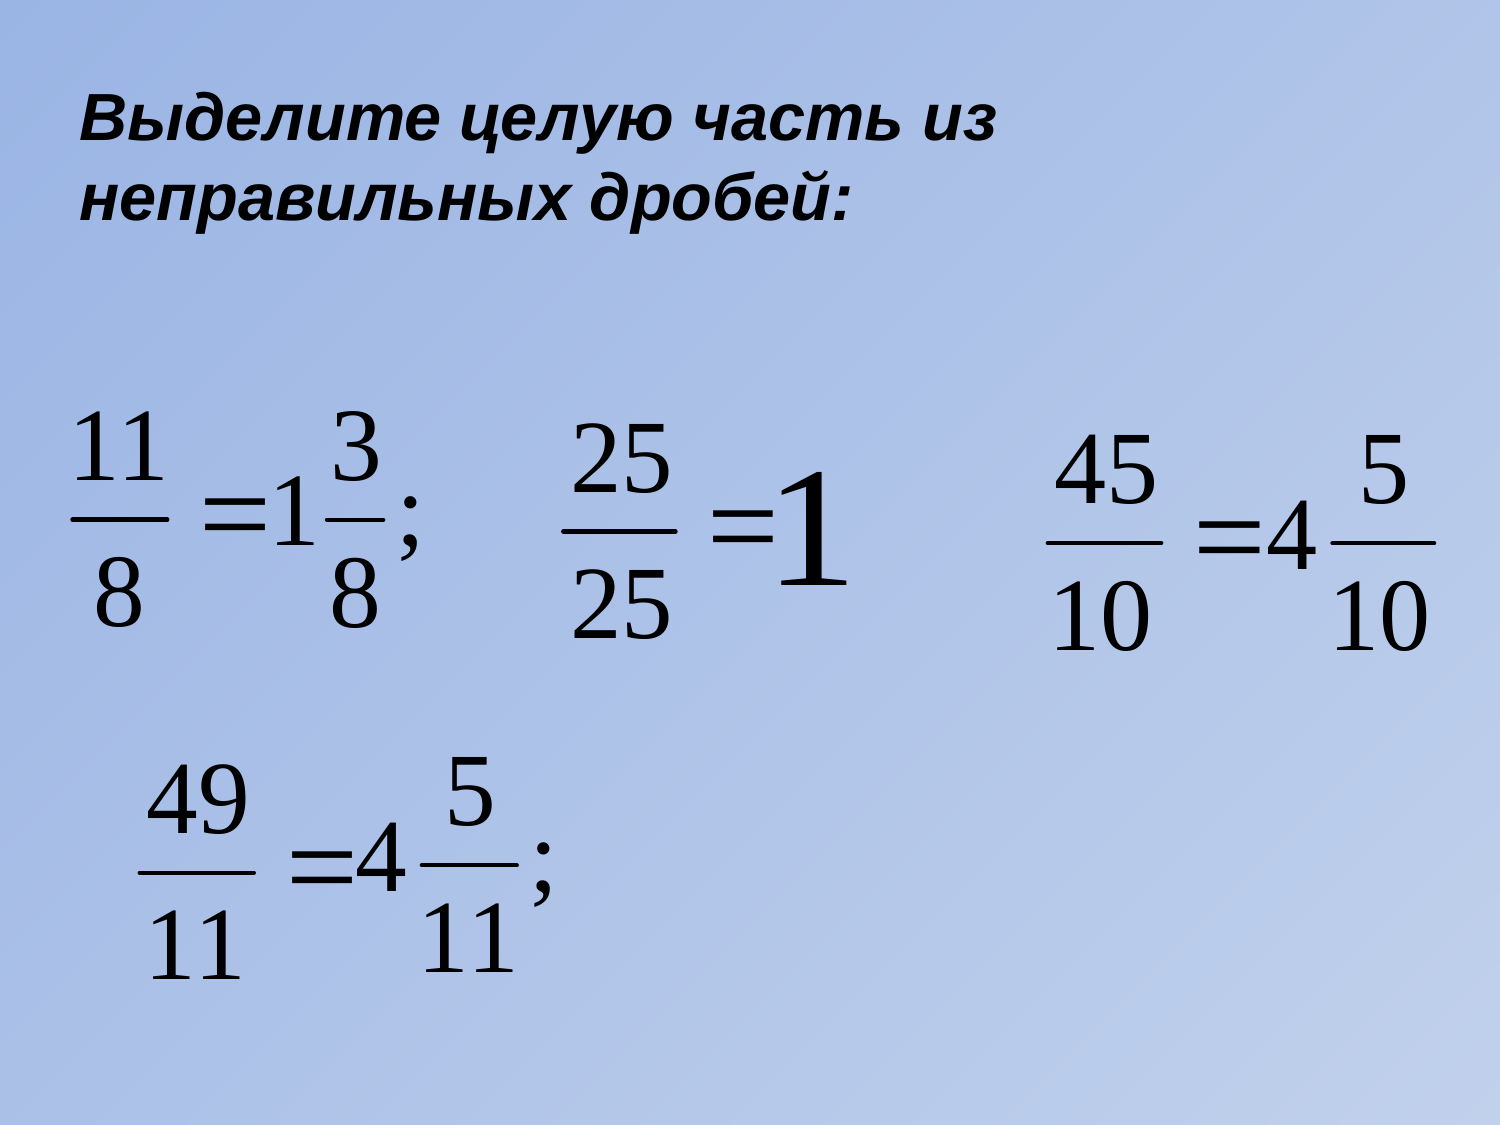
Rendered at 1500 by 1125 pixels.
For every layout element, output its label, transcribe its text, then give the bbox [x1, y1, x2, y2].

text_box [339, 726, 573, 996]
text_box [1251, 404, 1457, 674]
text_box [1030, 404, 1249, 674]
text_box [545, 392, 779, 662]
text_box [122, 733, 338, 1003]
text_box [271, 380, 438, 650]
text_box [757, 428, 866, 615]
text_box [54, 380, 271, 650]
text_box Выделите целую часть из неправильных дробей: [64, 66, 1500, 241]
